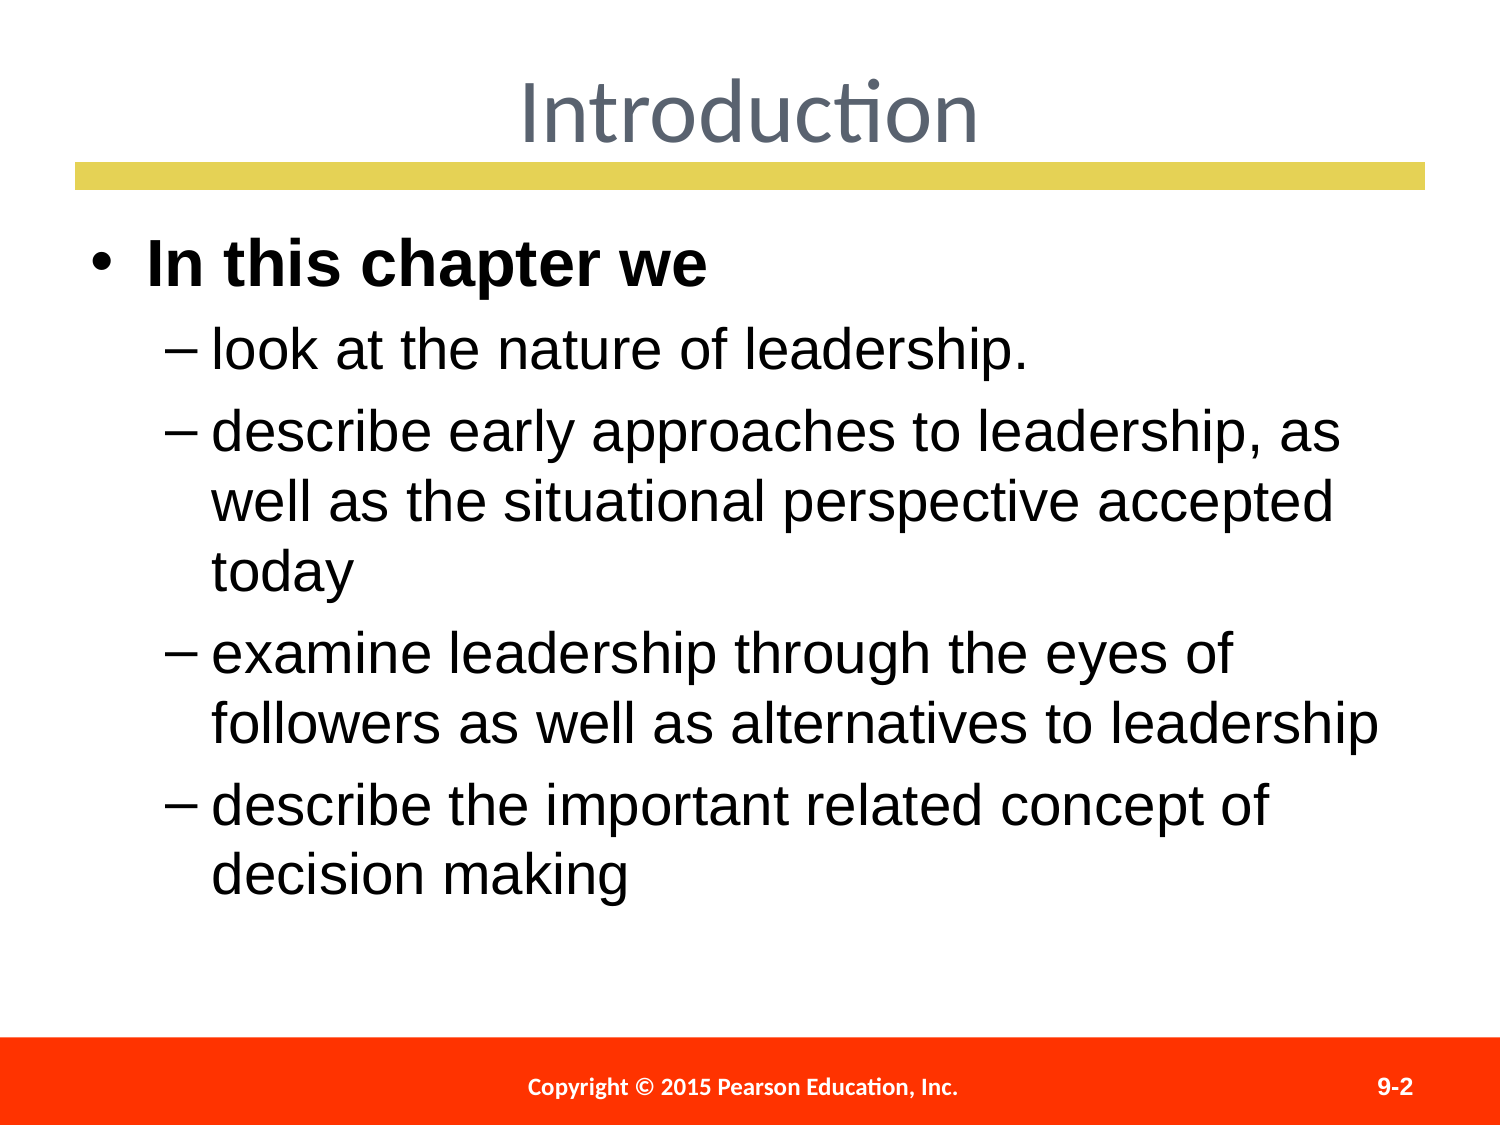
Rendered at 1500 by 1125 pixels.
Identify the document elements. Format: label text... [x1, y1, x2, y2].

title Introduction [74, 12, 1426, 201]
list In this chapter we look at the nature of leadership. describe early approaches to leadership, as well as the situational perspective accepted today examine leadership through the eyes of followers as well as alternatives to leadership describe the important related concept of decision making [74, 212, 1426, 1006]
